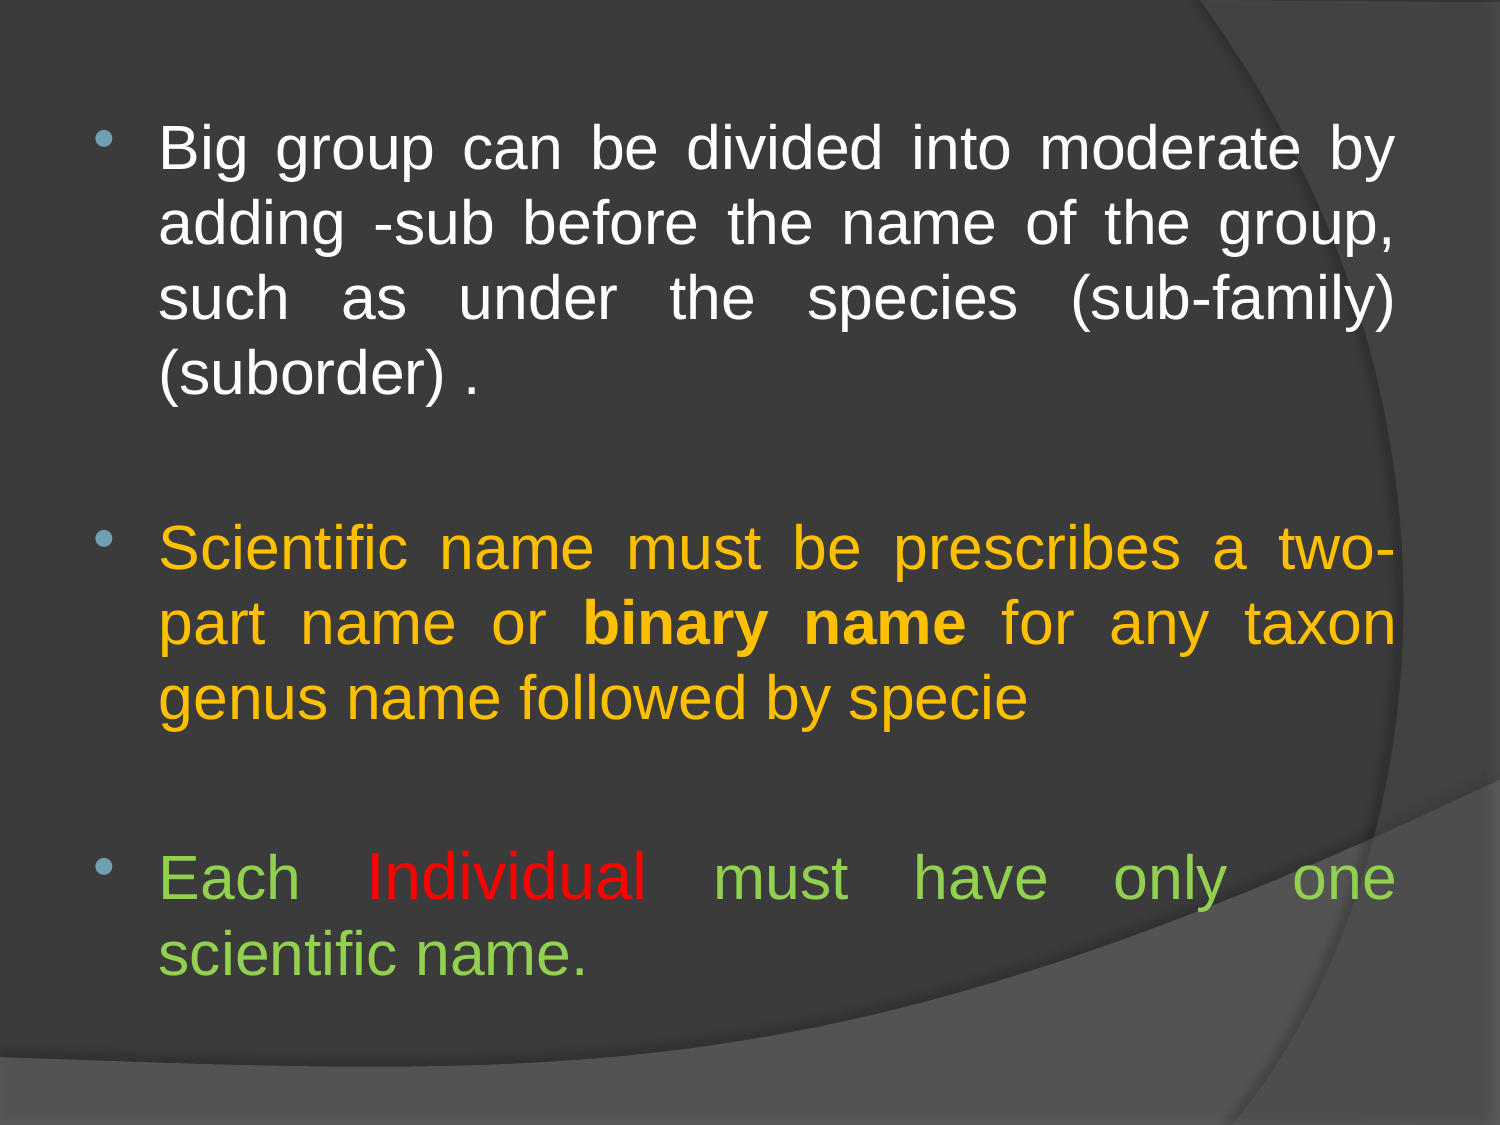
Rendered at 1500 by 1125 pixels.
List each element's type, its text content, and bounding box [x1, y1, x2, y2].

list Big group can be divided into moderate by adding -sub before the name of the group, such as under the species (sub-family) (suborder) . Scientific name must be prescribes a two-part name or binary name for any taxon genus name followed by specie Each Individual must have only one scientific name. [75, 99, 1413, 1005]
